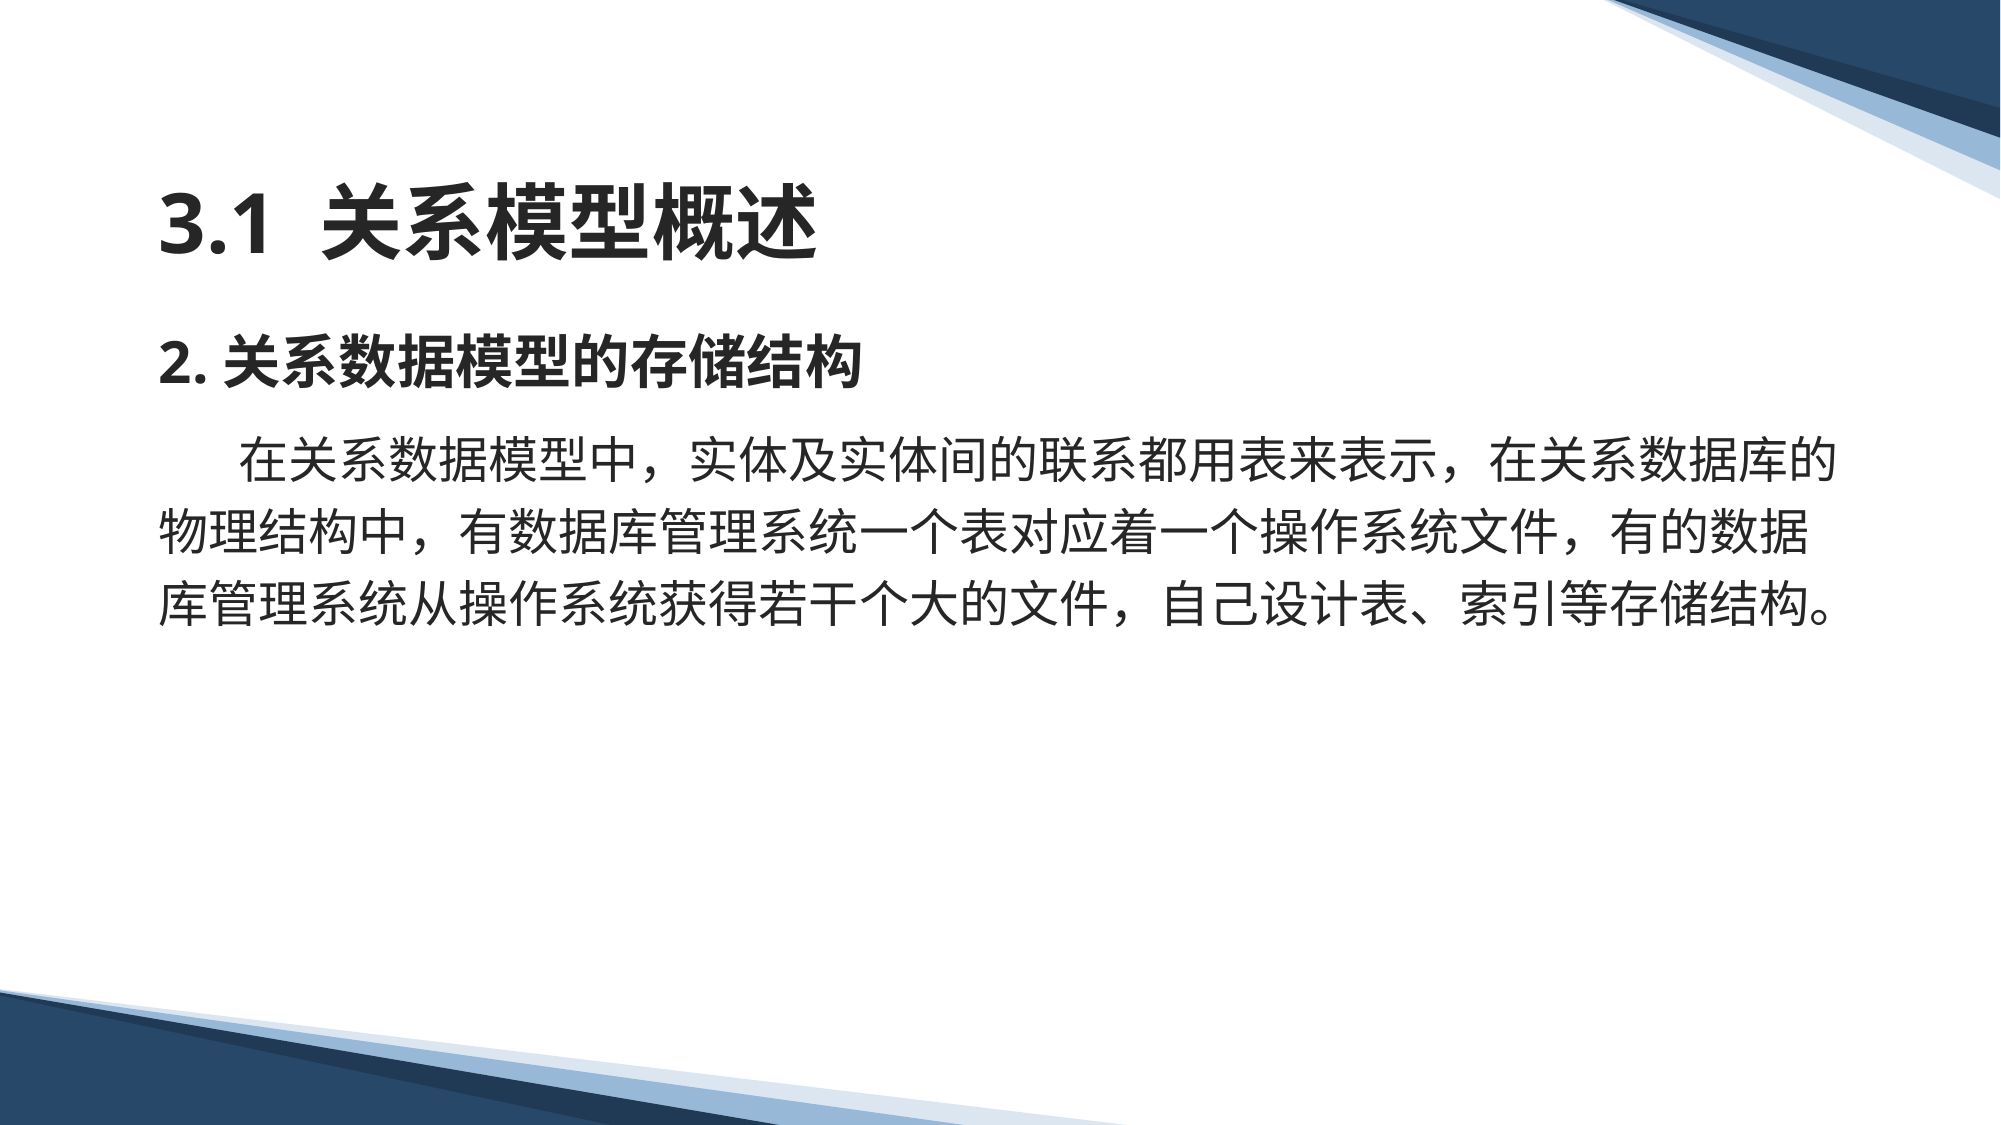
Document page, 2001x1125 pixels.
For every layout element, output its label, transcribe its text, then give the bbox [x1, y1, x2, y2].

title 3.1 关系模型概述 [143, 54, 1857, 280]
list 2.关系数据模型的存储结构 在关系数据模型中，实体及实体间的联系都用表来表示，在关系数据库的物理结构中，有数据库管理系统一个表对应着一个操作系统文件，有的数据库管理系统从操作系统获得若干个大的文件，自己设计表、索引等存储结构。 [143, 303, 1857, 1013]
